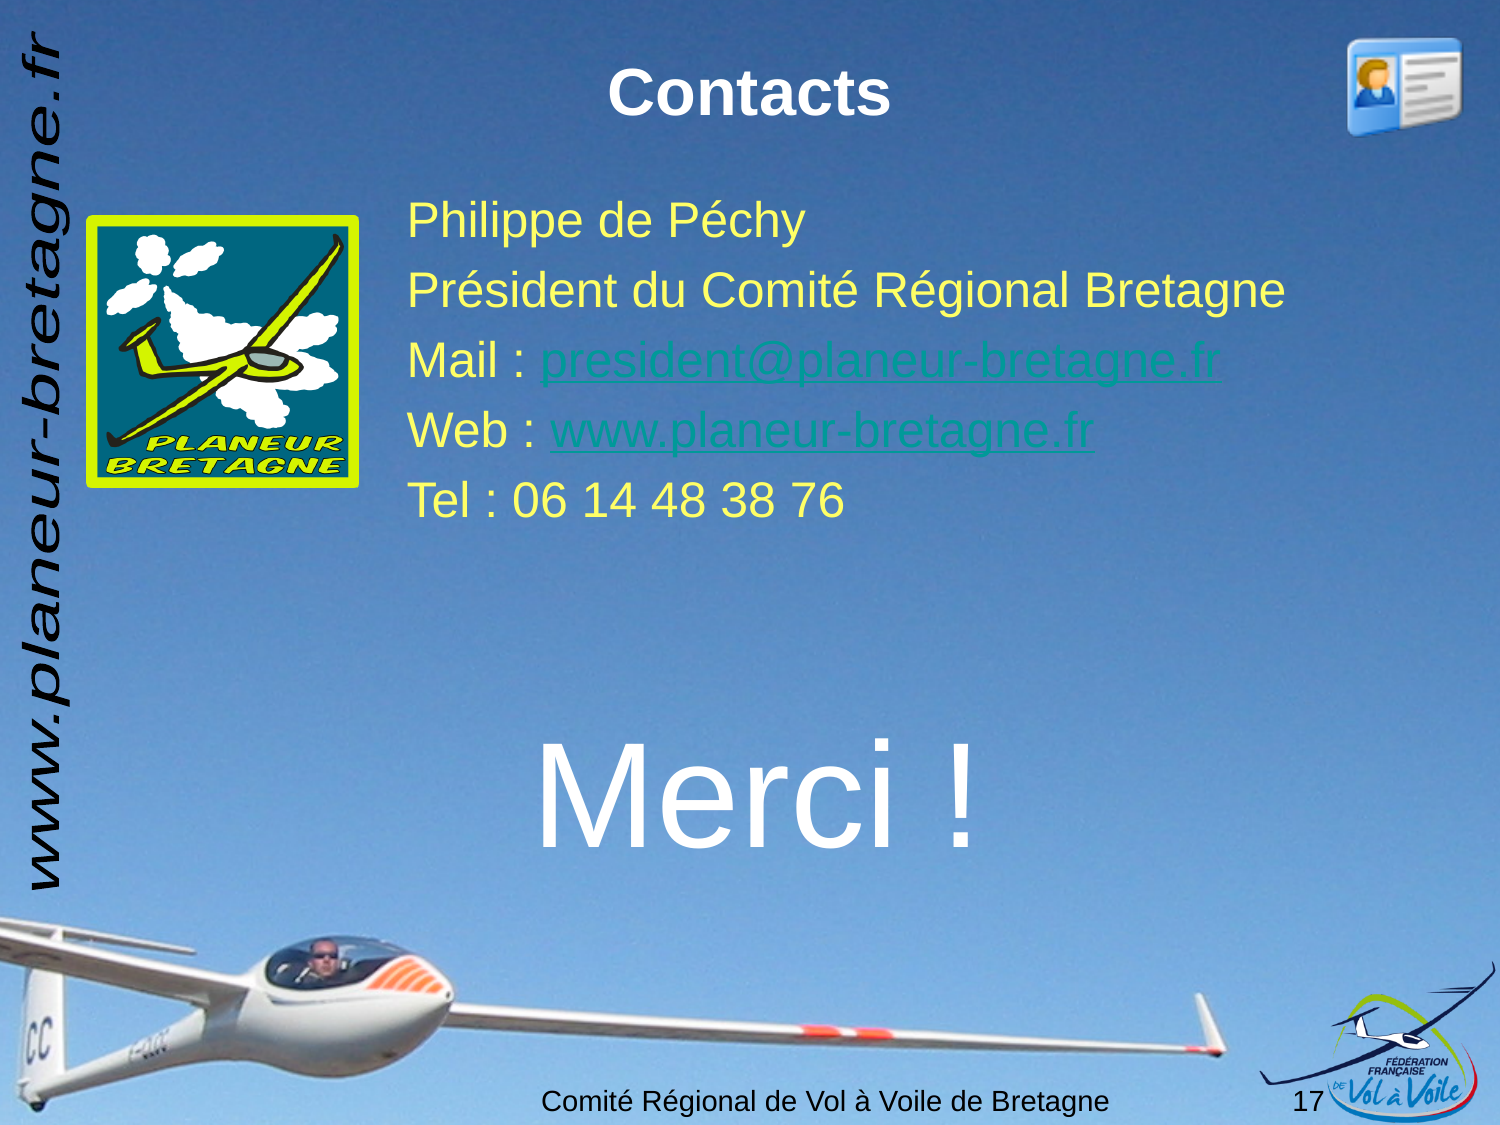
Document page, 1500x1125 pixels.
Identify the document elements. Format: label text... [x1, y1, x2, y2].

title Contacts [74, 44, 1340, 133]
picture [0, 0, 1500, 1125]
list Philippe de Péchy Président du Comité Régional Bretagne Mail : president@planeur-bretagne.fr Web : www.planeur-bretagne.fr Tel : 06 14 48 38 76 Merci ! [391, 180, 1450, 1002]
